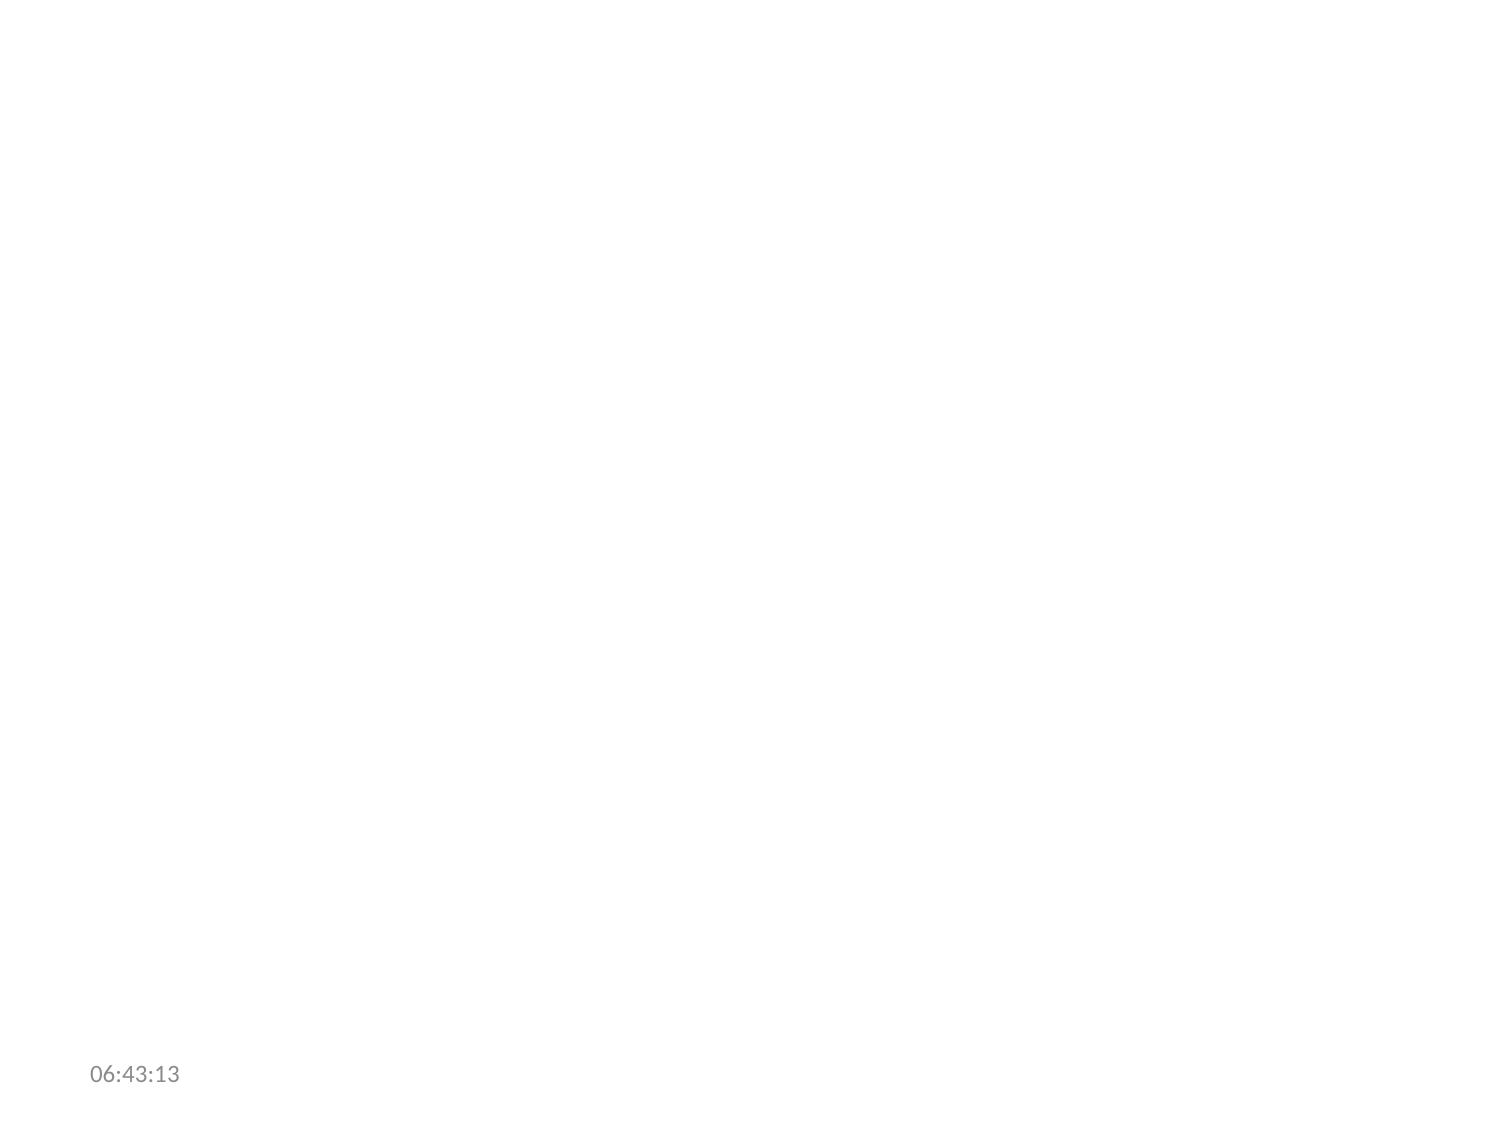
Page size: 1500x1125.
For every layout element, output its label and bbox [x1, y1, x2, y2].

slide_number [75, 1042, 425, 1103]
